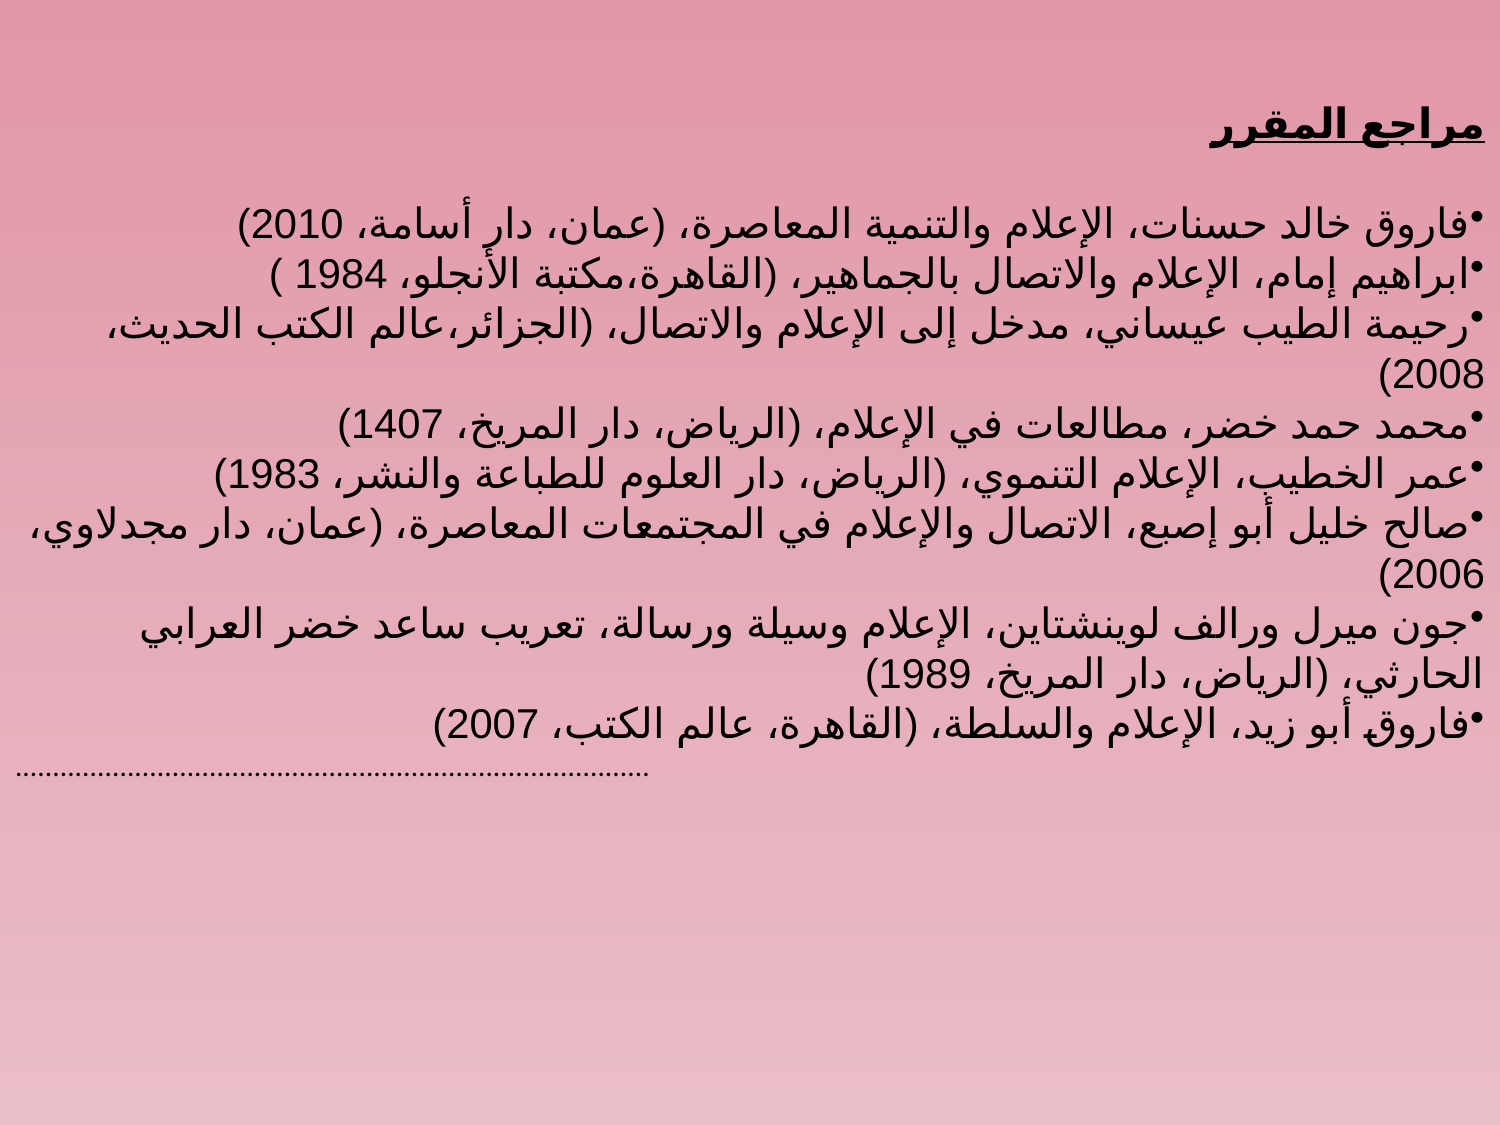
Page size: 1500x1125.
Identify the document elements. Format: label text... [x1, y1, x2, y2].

text_box مراجع المقرر فاروق خالد حسنات، الإعلام والتنمية المعاصرة، (عمان، دار أسامة، 2010) ابراهيم إمام، الإعلام والاتصال بالجماهير، (القاهرة،مكتبة الأنجلو، 1984 ) رحيمة الطيب عيساني، مدخل إلى الإعلام والاتصال، (الجزائر،عالم الكتب الحديث، 2008) محمد حمد خضر، مطالعات في الإعلام، (الرياض، دار المريخ، 1407) عمر الخطيب، الإعلام التنموي، (الرياض، دار العلوم للطباعة والنشر، 1983) صالح خليل أبو إصبع، الاتصال والإعلام في المجتمعات المعاصرة، (عمان، دار مجدلاوي، 2006) جون ميرل ورالف لوينشتاين، الإعلام وسيلة ورسالة، تعريب ساعد خضر العرابي الحارثي، (الرياض، دار المريخ، 1989) فاروق أبو زيد، الإعلام والسلطة، (القاهرة، عالم الكتب، 2007) ..................................................................................... [0, 89, 1500, 790]
